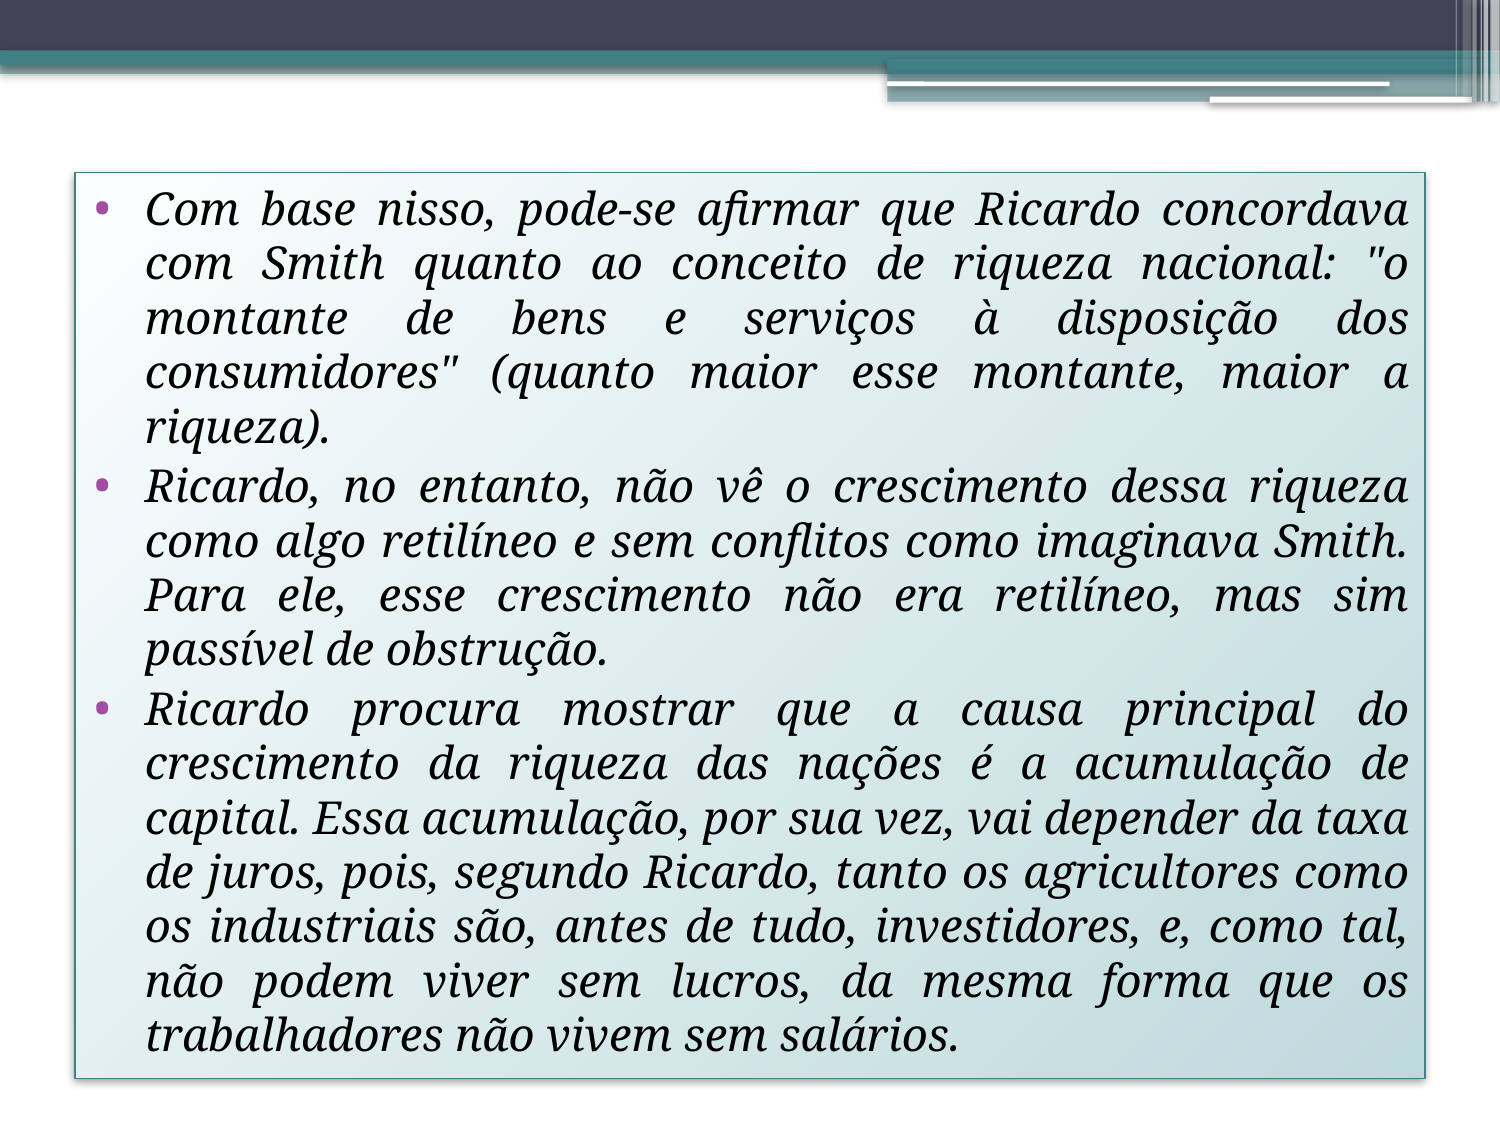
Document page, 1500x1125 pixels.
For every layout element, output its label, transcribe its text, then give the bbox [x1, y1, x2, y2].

list Com base nisso, pode-se afirmar que Ricardo concordava com Smith quanto ao conceito de riqueza nacional: "o montante de bens e serviços à disposição dos consumidores" (quanto maior esse montante, maior a riqueza). Ricardo, no entanto, não vê o crescimento dessa riqueza como algo retilíneo e sem conflitos como imaginava Smith. Para ele, esse crescimento não era retilíneo, mas sim passível de obstrução. Ricardo procura mostrar que a causa principal do crescimento da riqueza das nações é a acumulação de capital. Essa acumulação, por sua vez, vai depender da taxa de juros, pois, segundo Ricardo, tanto os agricultores como os industriais são, antes de tudo, investidores, e, como tal, não podem viver sem lucros, da mesma forma que os trabalhadores não vivem sem salários. [74, 172, 1426, 1079]
